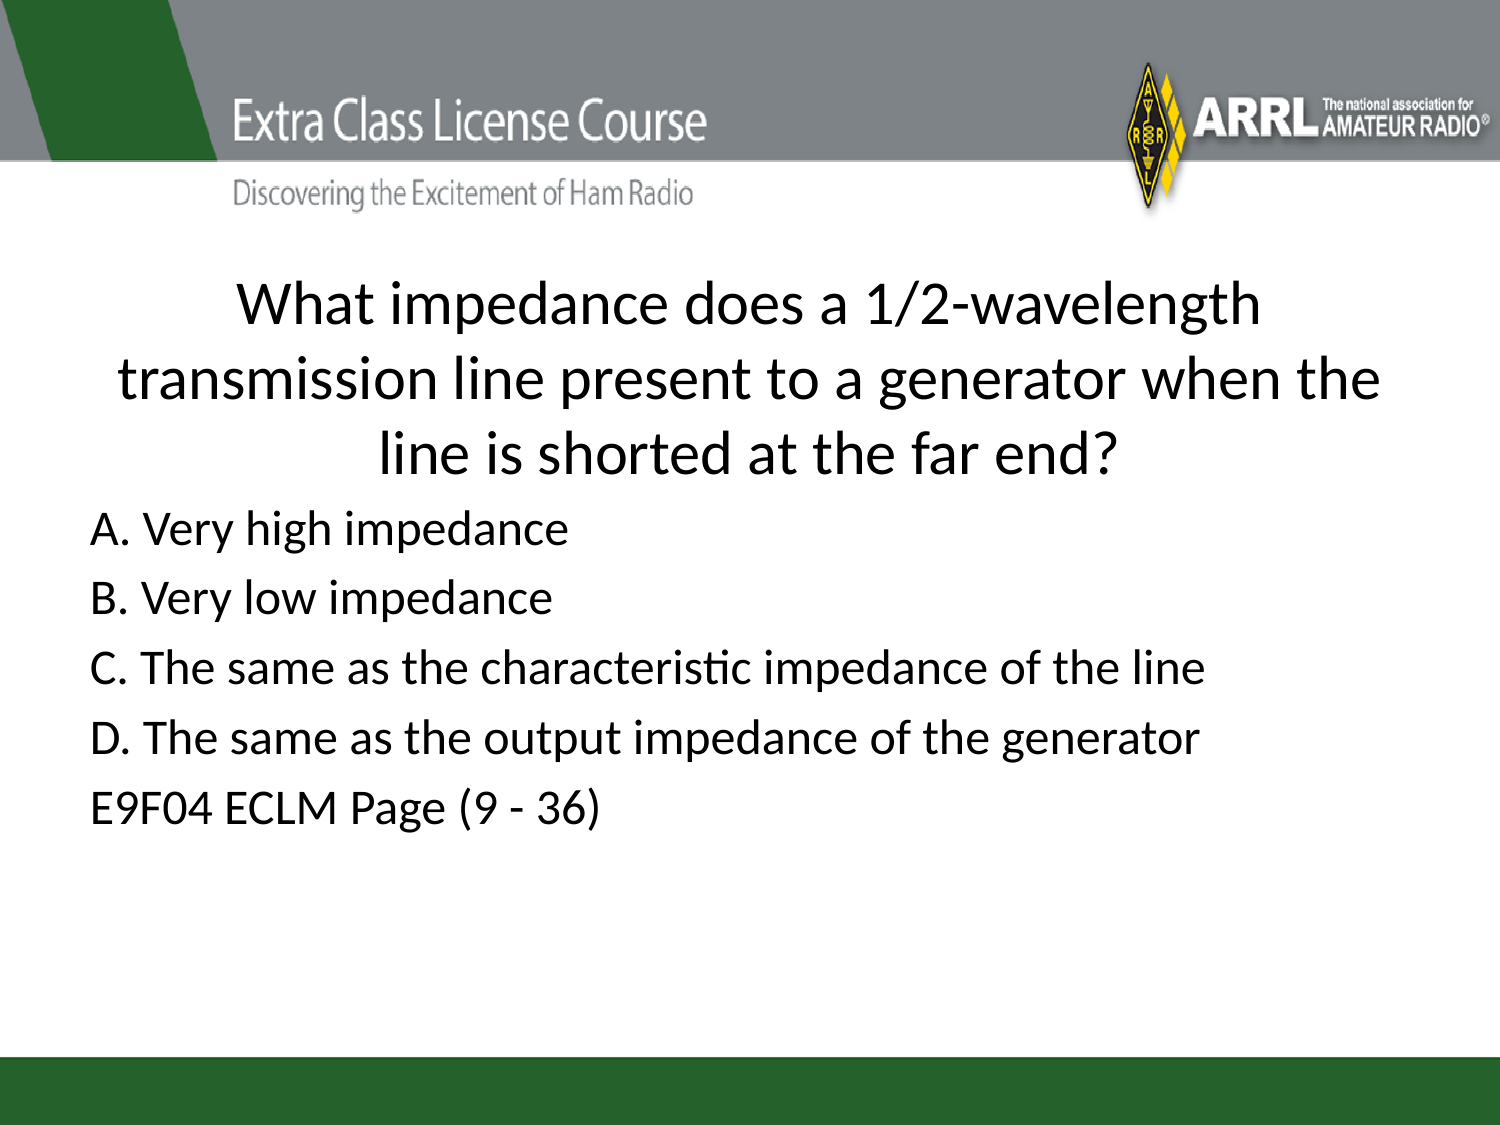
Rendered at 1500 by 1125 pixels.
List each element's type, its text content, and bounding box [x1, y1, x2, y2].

picture [0, 0, 1500, 1125]
list A. Very high impedance B. Very low impedance C. The same as the characteristic impedance of the line D. The same as the output impedance of the generator E9F04 ECLM Page (9 - 36) [75, 487, 1425, 1005]
title What impedance does a 1/2-wavelength transmission line present to a generator when the line is shorted at the far end? [75, 254, 1425, 435]
